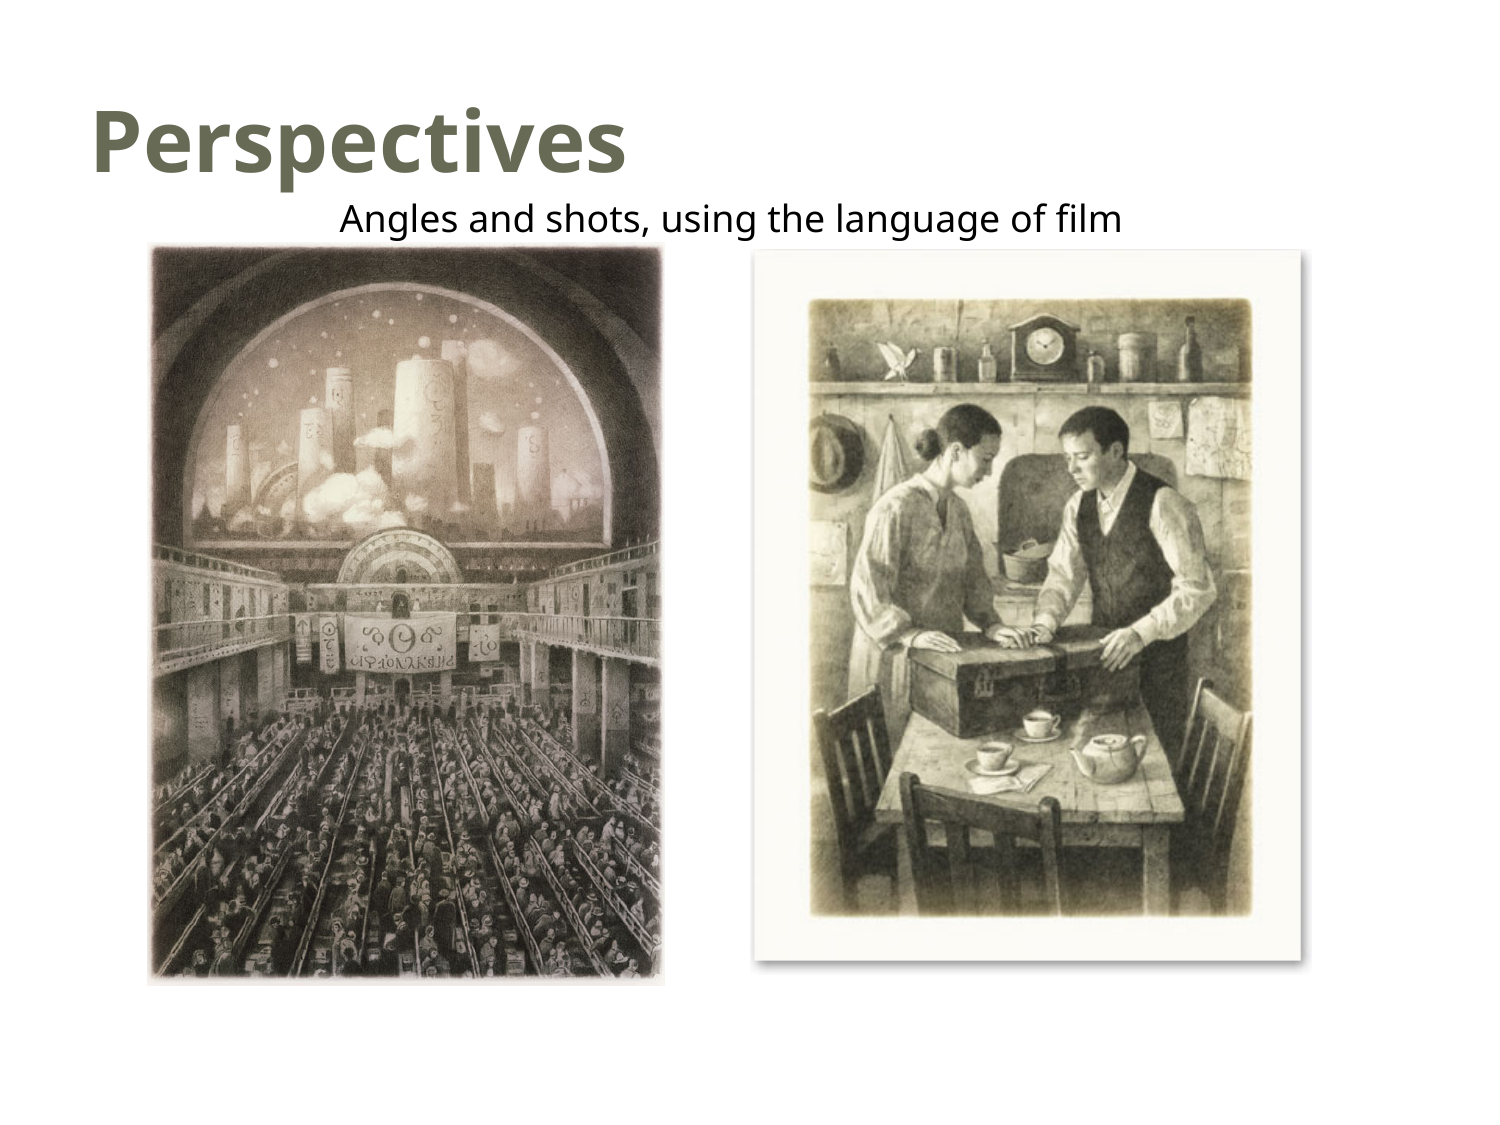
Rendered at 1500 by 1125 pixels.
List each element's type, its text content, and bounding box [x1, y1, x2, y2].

text_box Angles and shots, using the language of film [324, 187, 1300, 248]
title Perspectives [75, 45, 1425, 233]
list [147, 242, 665, 986]
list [749, 249, 1312, 976]
